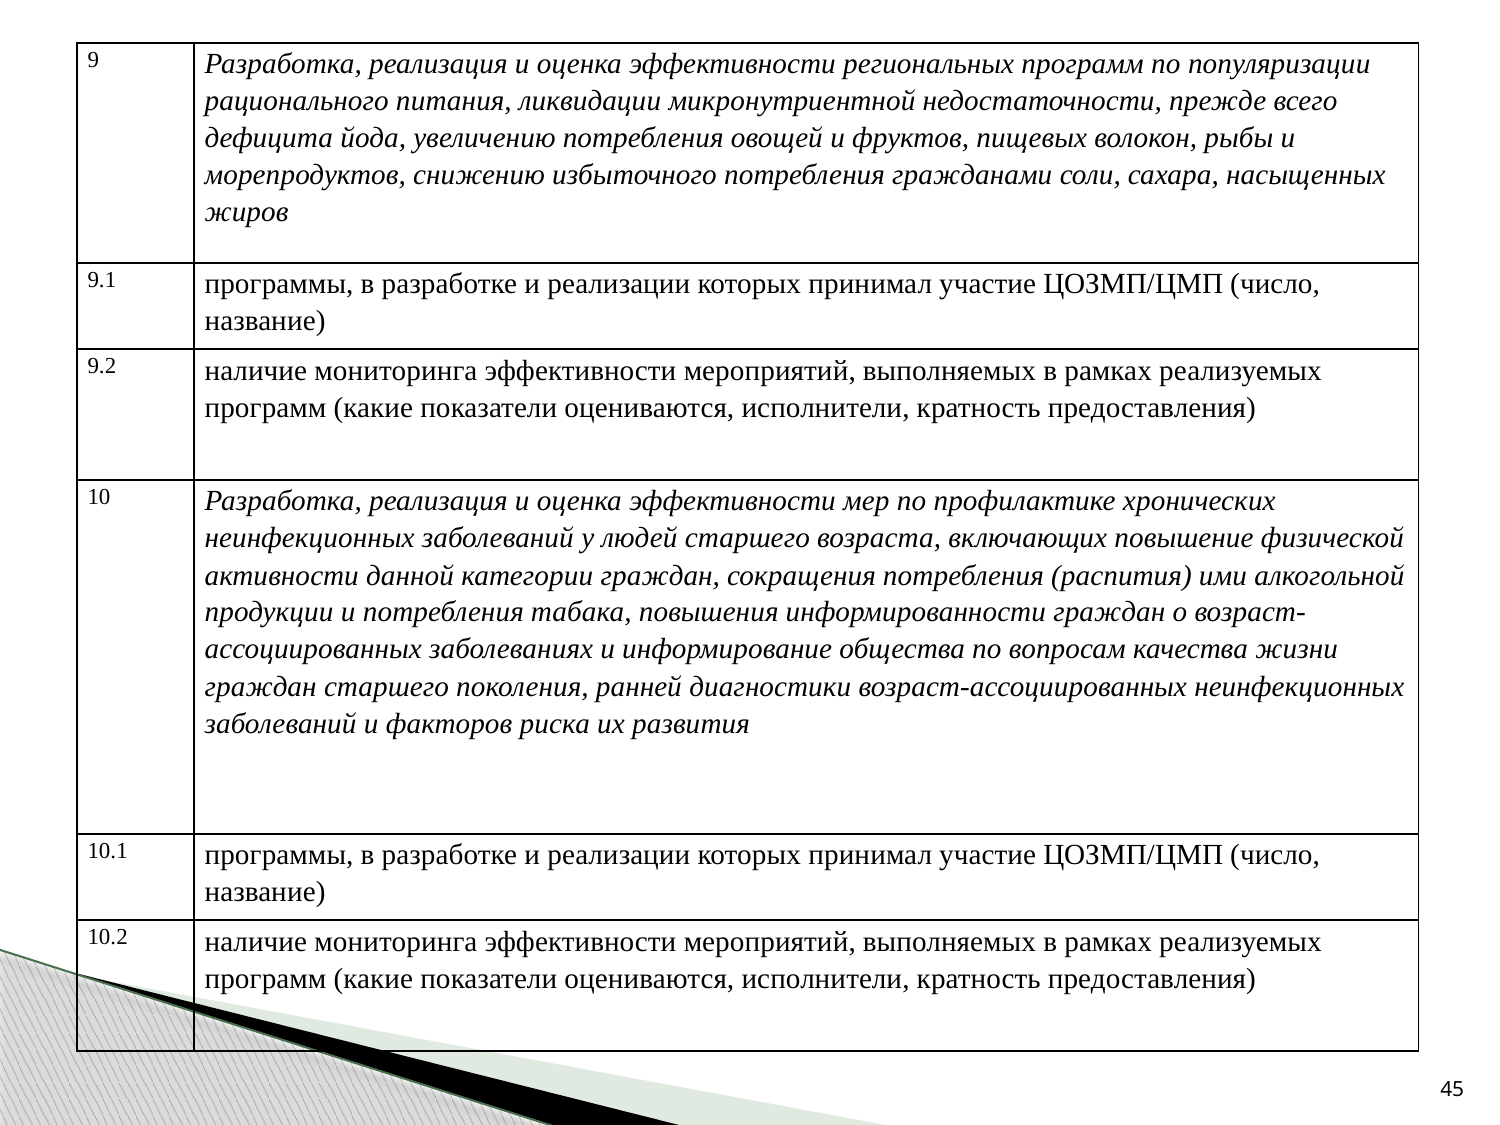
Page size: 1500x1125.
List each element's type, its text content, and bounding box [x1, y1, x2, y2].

table_cell 9.1 [78, 264, 193, 348]
table_header Разработка, реализация и оценка эффективности региональных программ по популяризации рационального питания, ликвидации микронутриентной недостаточности, прежде всего дефицита йода, увеличению потребления овощей и фруктов, пищевых волокон, рыбы и морепродуктов, снижению избыточного потребления гражданами соли, сахара, насыщенных жиров [195, 44, 1418, 262]
table_cell [0, 953, 76, 979]
table_cell наличие мониторинга эффективности мероприятий, выполняемых в рамках реализуемых программ (какие показатели оцениваются, исполнители, кратность предоставления) [195, 921, 1418, 1050]
table_cell наличие мониторинга эффективности мероприятий, выполняемых в рамках реализуемых программ (какие показатели оцениваются, исполнители, кратность предоставления) [195, 350, 1418, 479]
table_cell 10.1 [78, 835, 193, 919]
table_cell 9.2 [78, 350, 193, 479]
table_cell [308, 1052, 542, 1125]
table_header 9 [78, 44, 193, 262]
table_cell программы, в разработке и реализации которых принимал участие ЦОЗМП/ЦМП (число, название) [195, 264, 1418, 348]
table_cell 10.2 [78, 921, 193, 1050]
table_cell Разработка, реализация и оценка эффективности мер по профилактике хронических неинфекционных заболеваний у людей старшего возраста, включающих повышение физической активности данной категории граждан, сокращения потребления (распития) ими алкогольной продукции и потребления табака, повышения информированности граждан о возраст-ассоциированных заболеваниях и информирование общества по вопросам качества жизни граждан старшего поколения, ранней диагностики возраст-ассоциированных неинфекционных заболеваний и факторов риска их развития [195, 481, 1418, 833]
table_cell [294, 1052, 525, 1125]
slide_number 45 [1418, 1051, 1479, 1112]
table_cell программы, в разработке и реализации которых принимал участие ЦОЗМП/ЦМП (число, название) [195, 835, 1418, 919]
table_cell 10 [78, 481, 193, 833]
